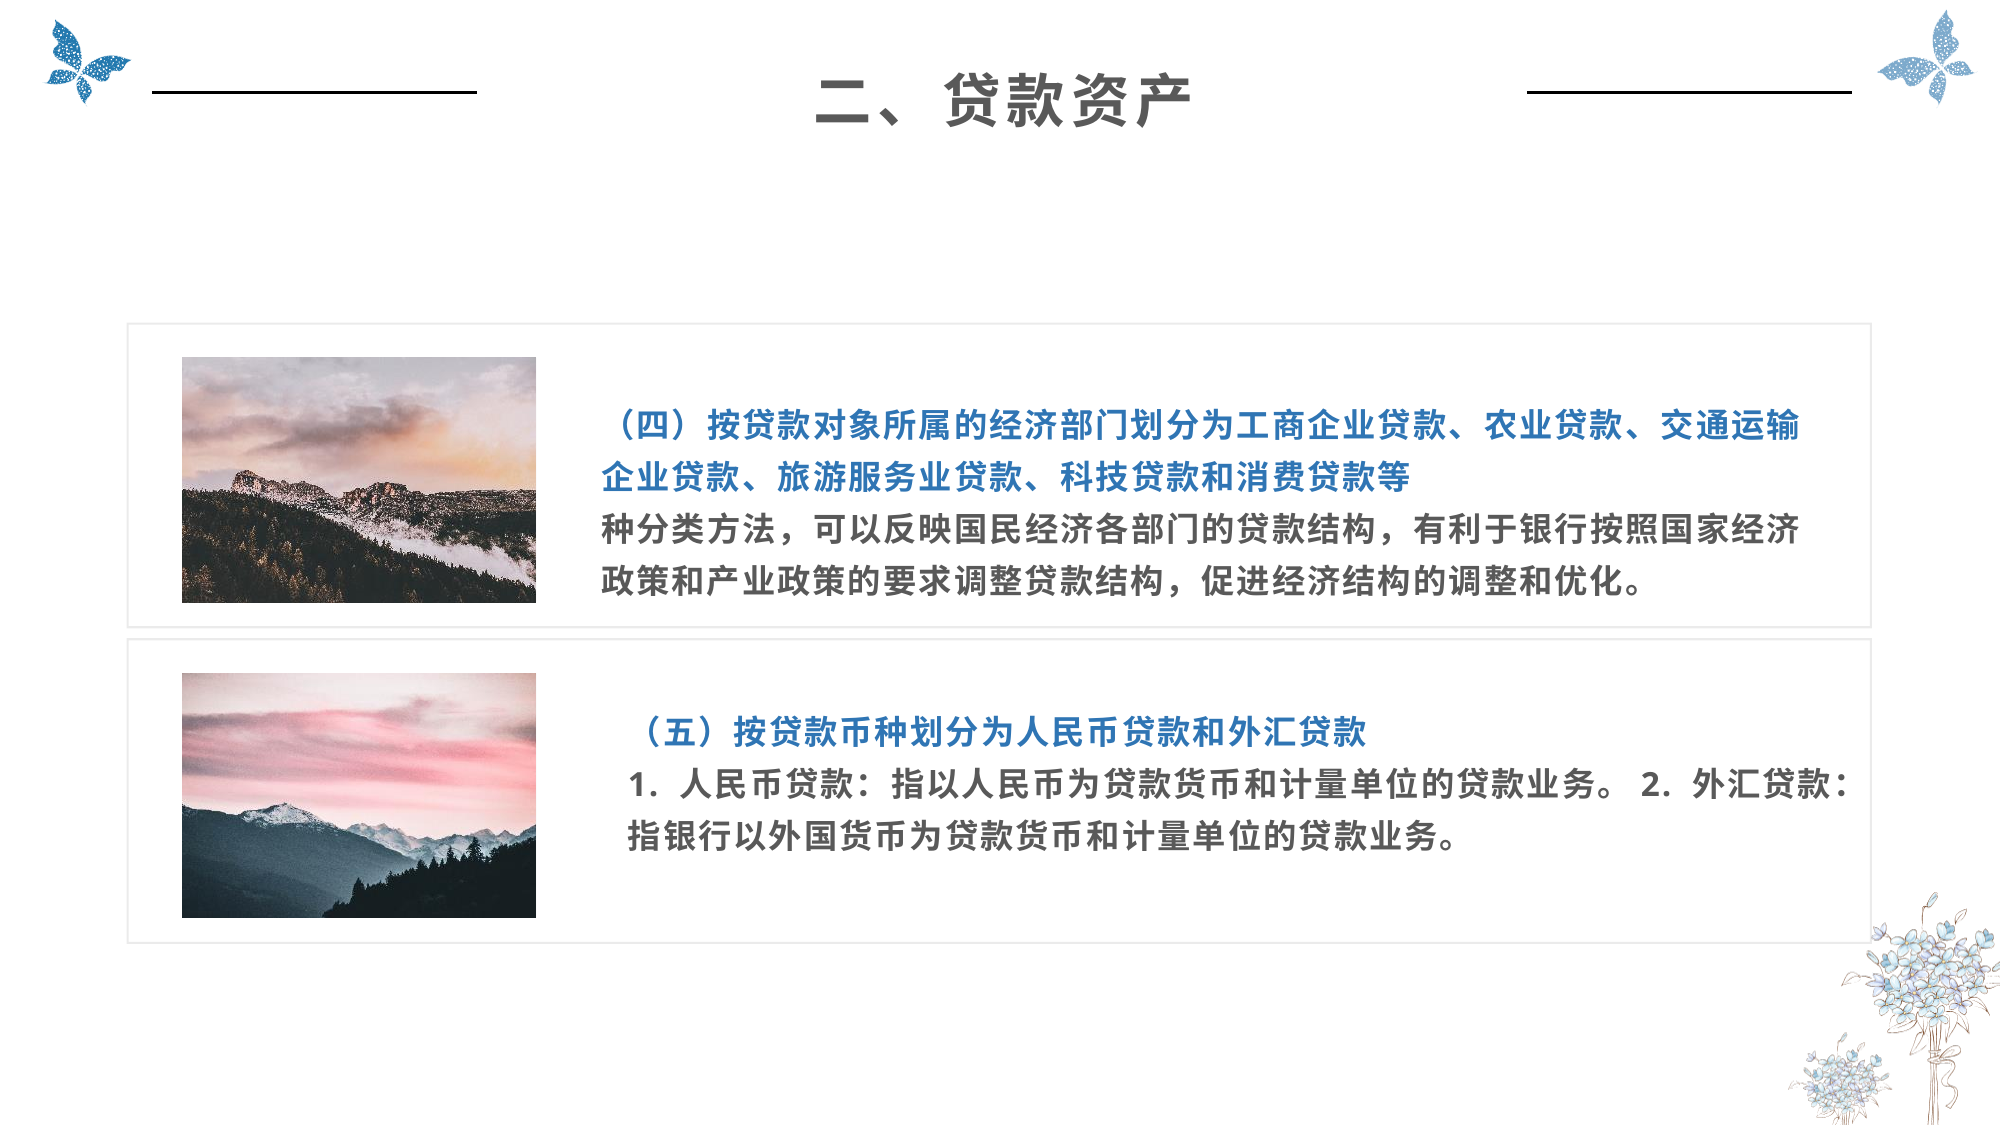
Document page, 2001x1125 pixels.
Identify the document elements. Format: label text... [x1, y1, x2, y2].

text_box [151, 55, 1852, 142]
text_box （五）按贷款币种划分为人民币贷款和外汇贷款 1. 人民币贷款：指以人民币为贷款货币和计量单位的贷款业务。2. 外汇贷款： 指银行以外国货币为贷款货币和计量单位的贷款业务。 [613, 692, 1852, 863]
text_box （四）按贷款对象所属的经济部门划分为工商企业贷款、农业贷款、交通运输 企业贷款、旅游服务业贷款、科技贷款和消费贷款等 种分类方法，可以反映国民经济各部门的贷款结构，有利于银行按照国家经济政策和产业政策的要求调整贷款结构，促进经济结构的调整和优化。 [586, 385, 1825, 608]
text_box [127, 323, 1872, 628]
picture [1788, 892, 2000, 1125]
picture [181, 673, 537, 918]
text_box [127, 638, 1872, 944]
picture [181, 357, 537, 603]
